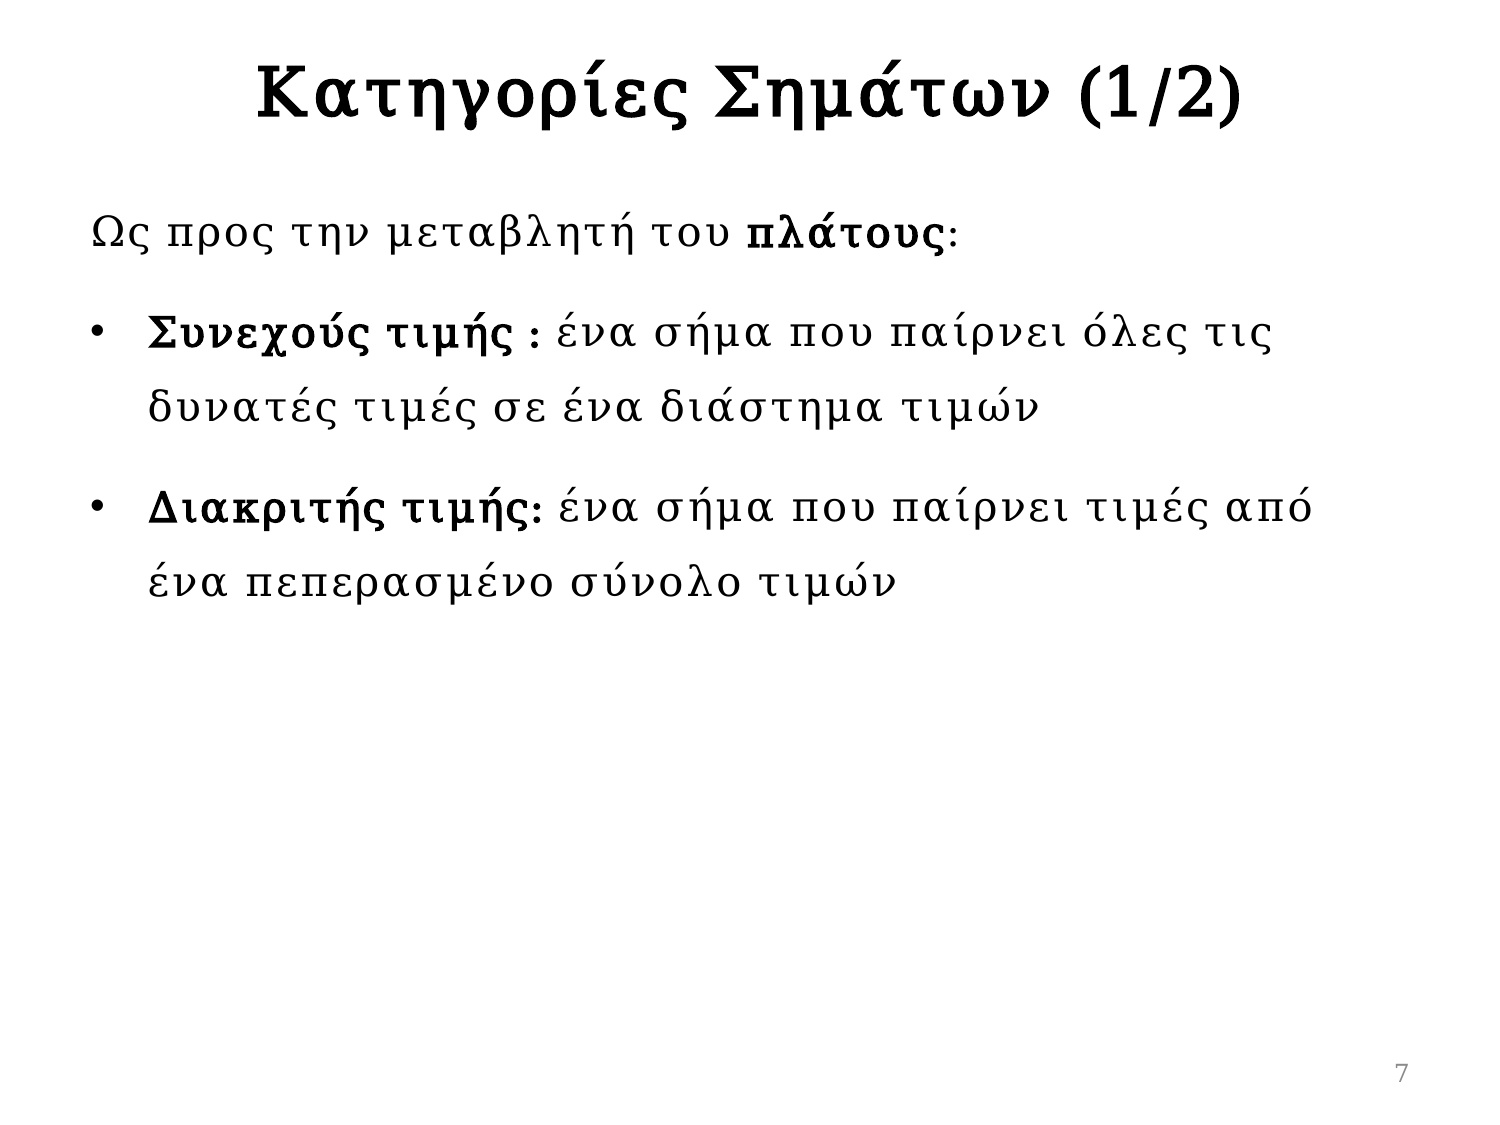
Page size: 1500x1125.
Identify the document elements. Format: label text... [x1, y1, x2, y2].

list Ως προς την μεταβλητή του πλάτους: Συνεχούς τιμής : ένα σήμα που παίρνει όλες τις δυνατές τιμές σε ένα διάστημα τιμών Διακριτής τιμής: ένα σήμα που παίρνει τιμές από ένα πεπερασμένο σύνολο τιμών [75, 172, 1425, 1071]
slide_number 7 [1222, 1042, 1425, 1103]
title Κατηγορίες Σημάτων (1/2) [75, 19, 1425, 159]
